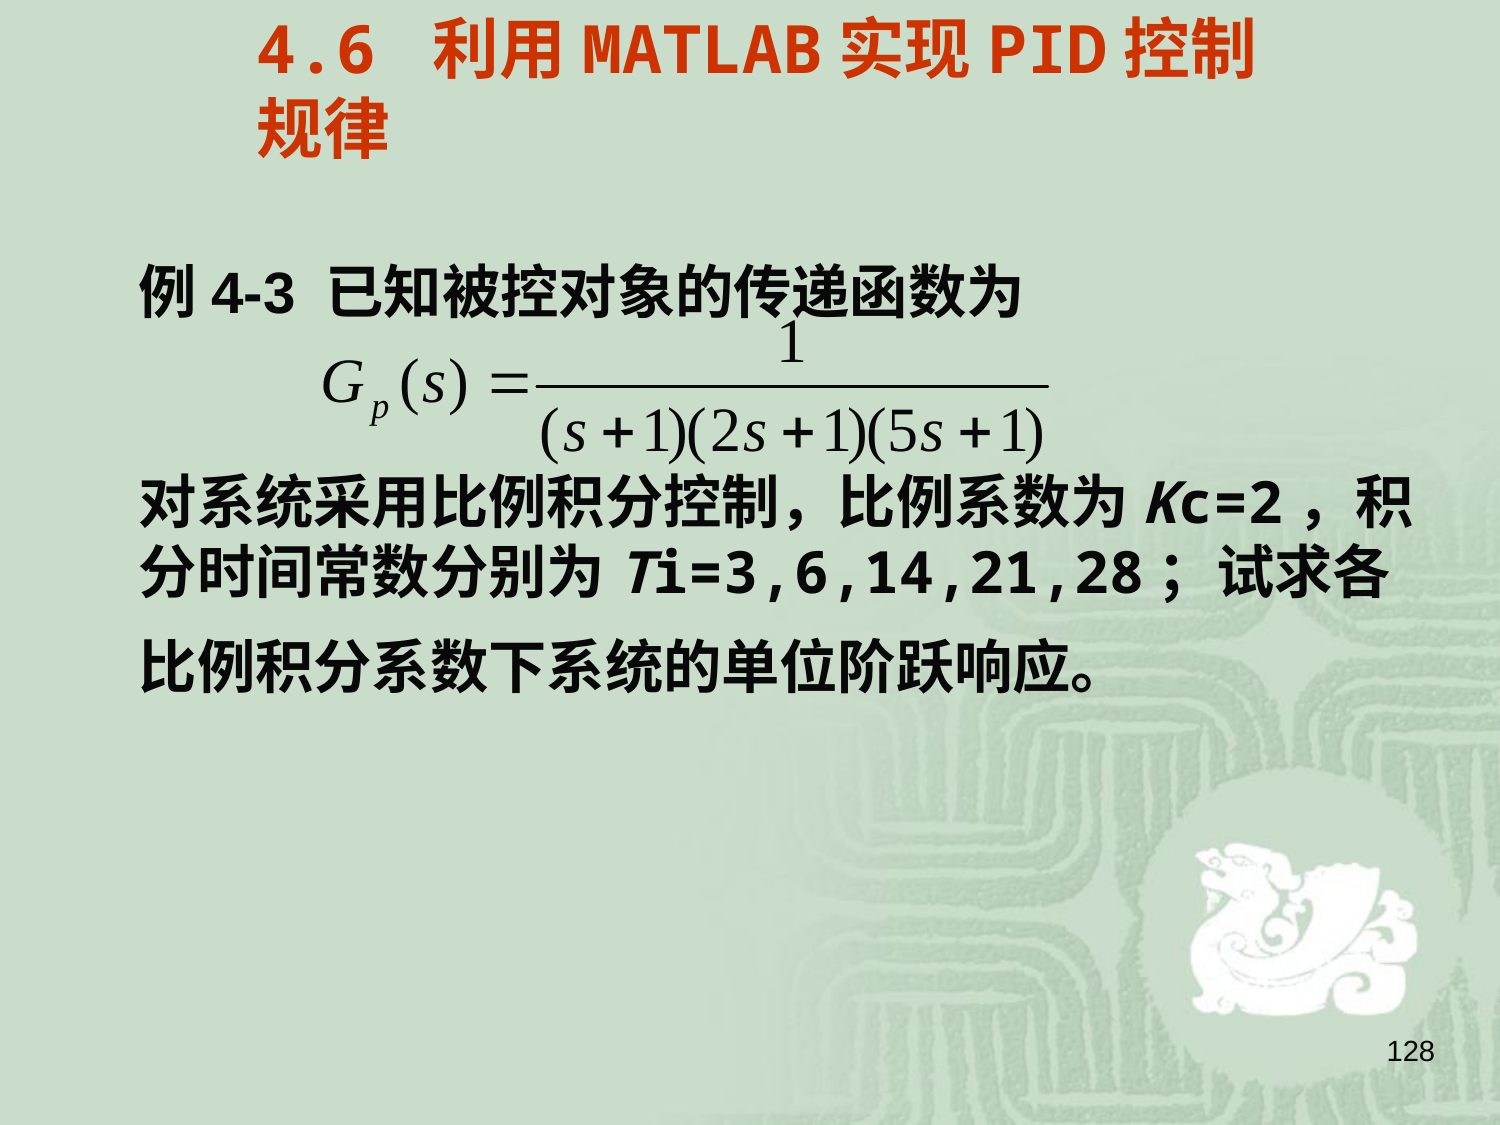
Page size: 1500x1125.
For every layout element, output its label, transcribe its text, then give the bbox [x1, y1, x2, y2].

title 例4-3 已知被控对象的传递函数为 对系统采用比例积分控制，比例系数为Kc=2，积分时间常数分别为Ti=3,6,14,21,28；试求各比例积分系数下系统的单位阶跃响应。 [123, 278, 1435, 683]
picture [0, 0, 1500, 1125]
slide_number 128 [1074, 1024, 1451, 1103]
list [312, 302, 1058, 473]
text_box 4.6 利用MATLAB实现PID控制规律 [242, 0, 1294, 175]
